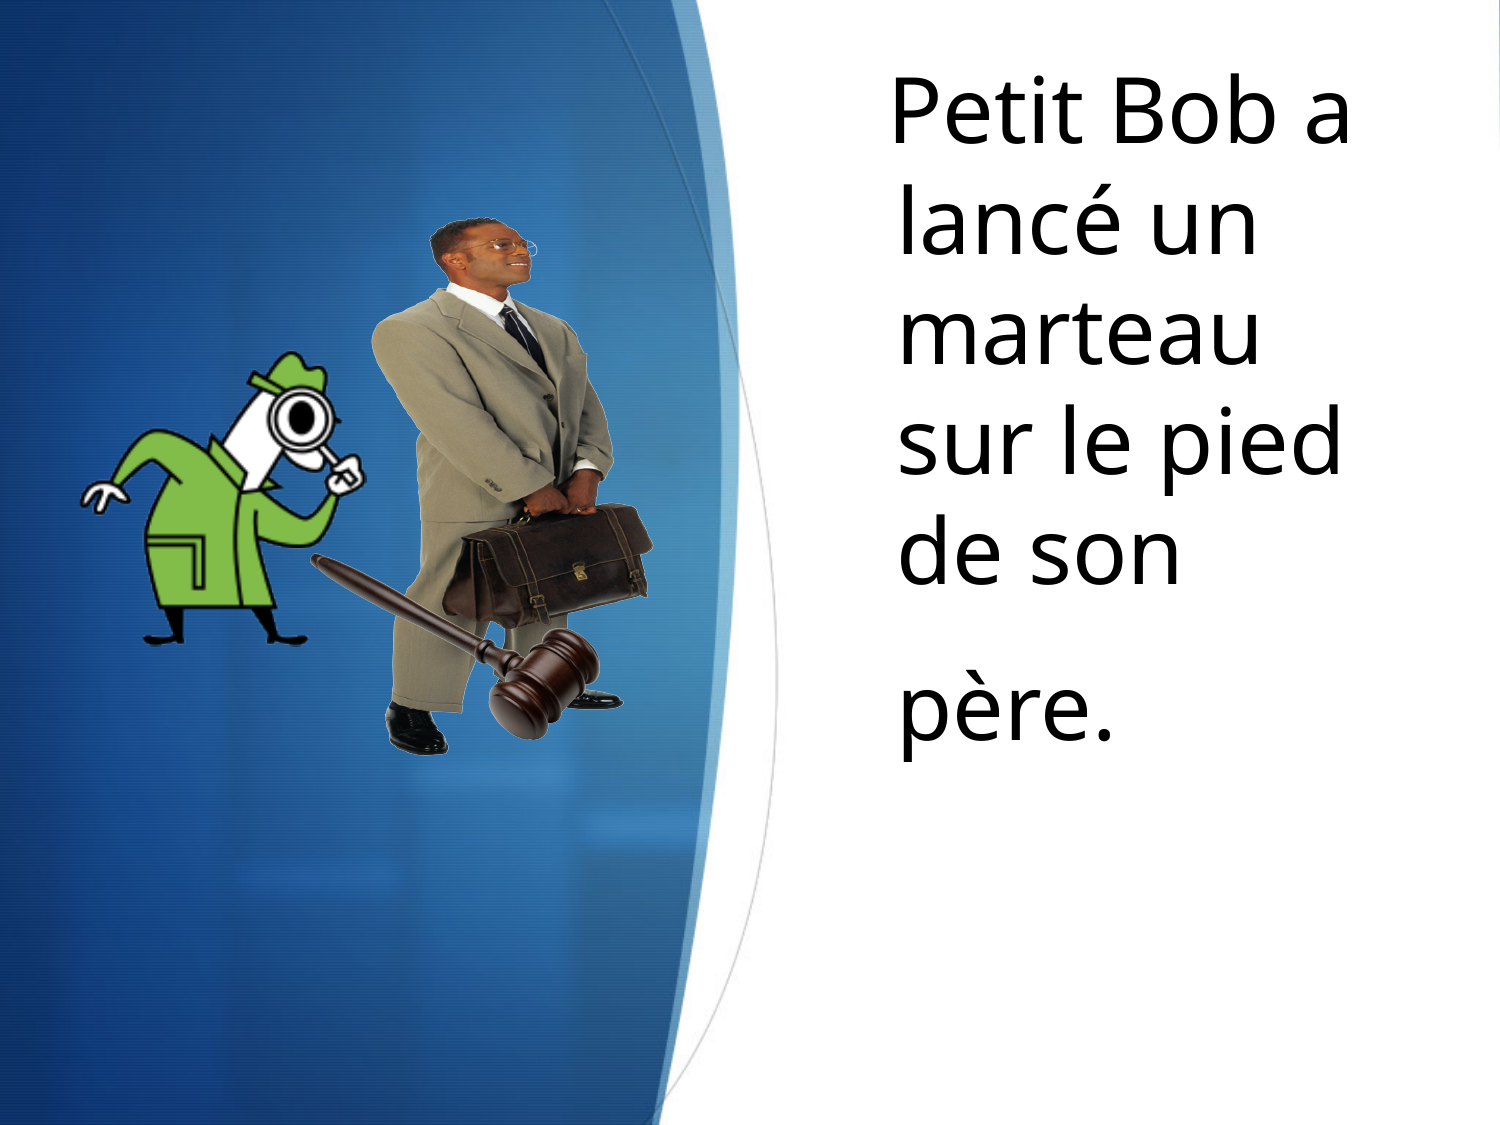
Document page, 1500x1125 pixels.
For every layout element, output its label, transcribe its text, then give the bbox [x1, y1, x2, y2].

picture [0, 0, 1500, 1125]
list Petit Bob a lancé un marteau sur le pied de son père. [825, 44, 1425, 1005]
